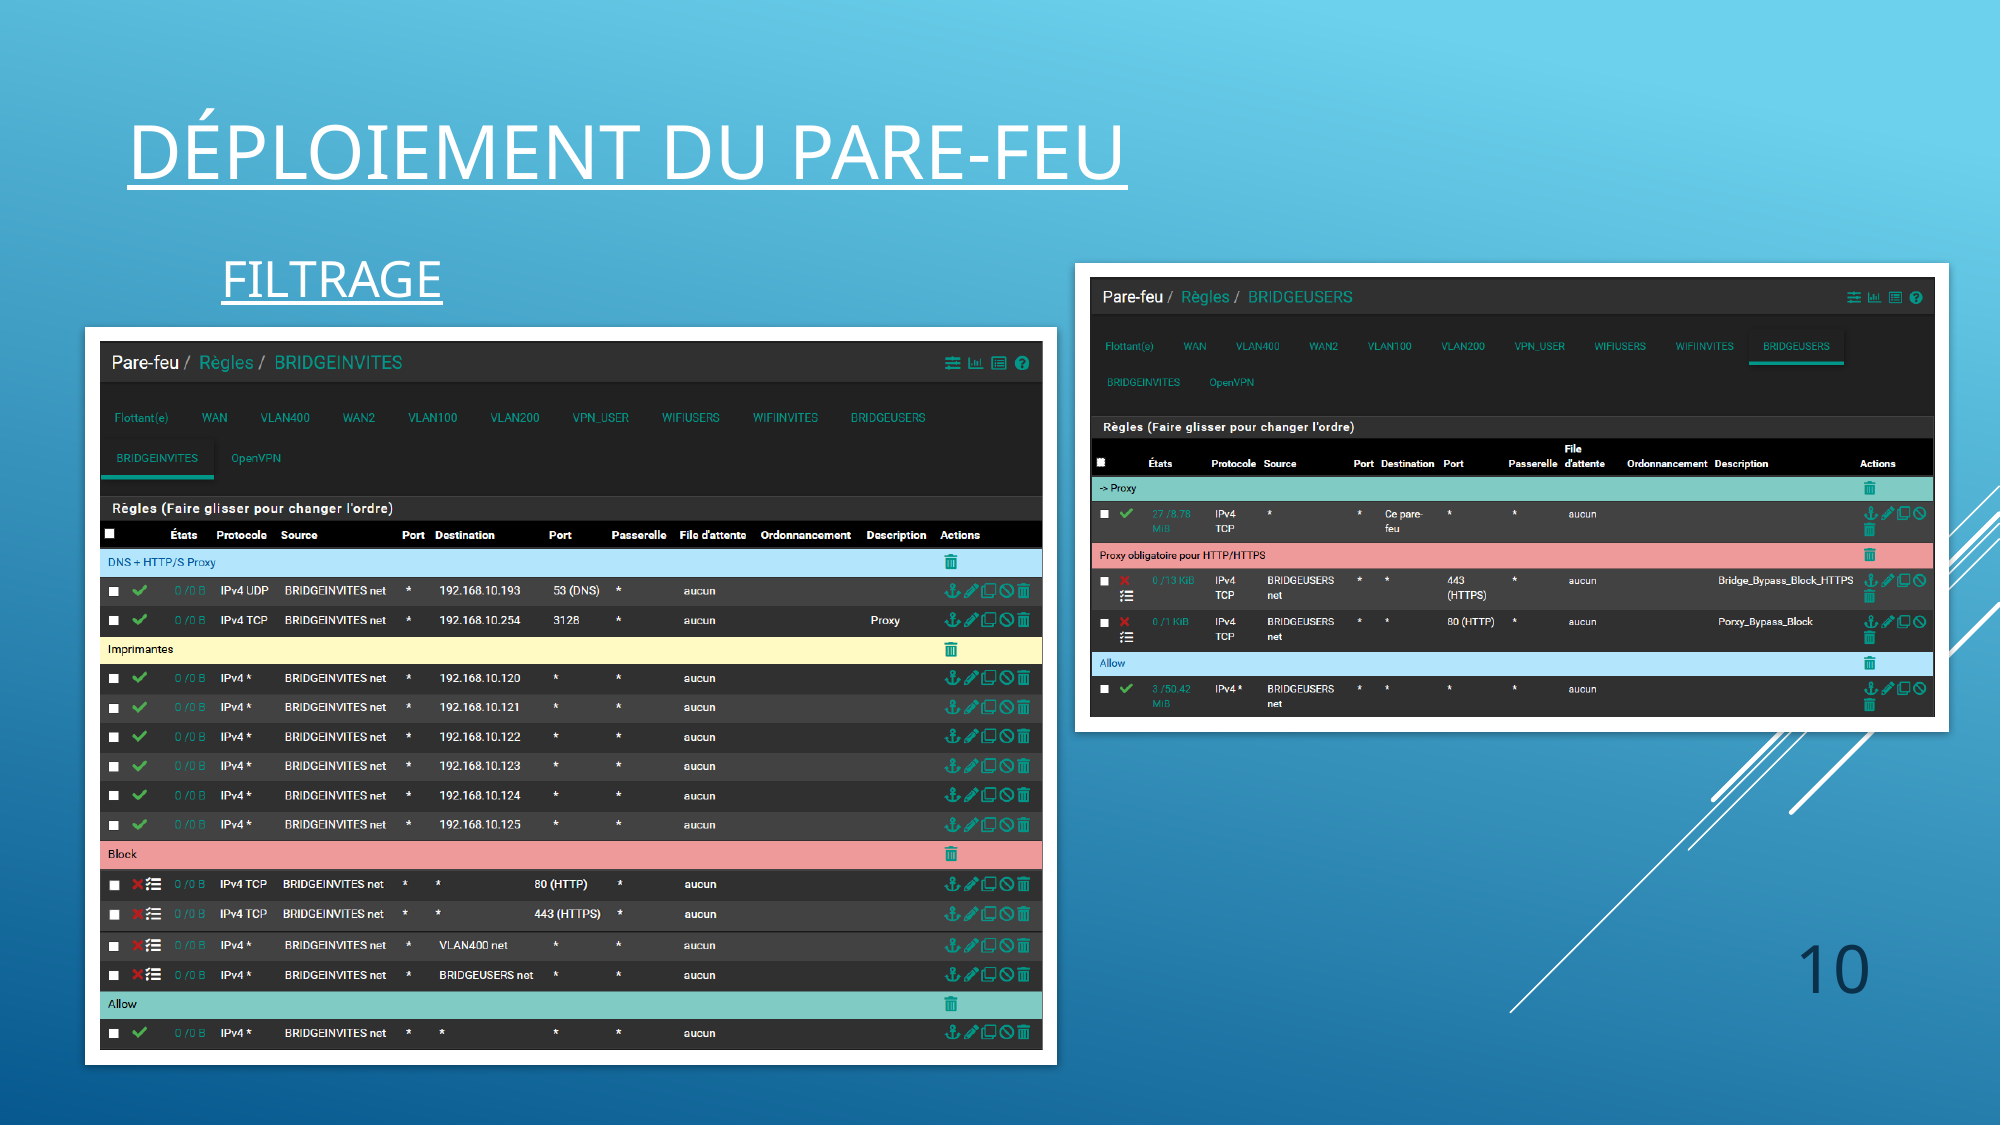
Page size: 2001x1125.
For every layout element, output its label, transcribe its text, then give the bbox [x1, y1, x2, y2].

text_box FILTRAGE [205, 213, 1606, 341]
title Déploiement Du pare-feu [112, 85, 1513, 214]
picture [1089, 276, 1936, 718]
picture [99, 341, 1043, 1051]
slide_number 10 [1700, 915, 1888, 1025]
